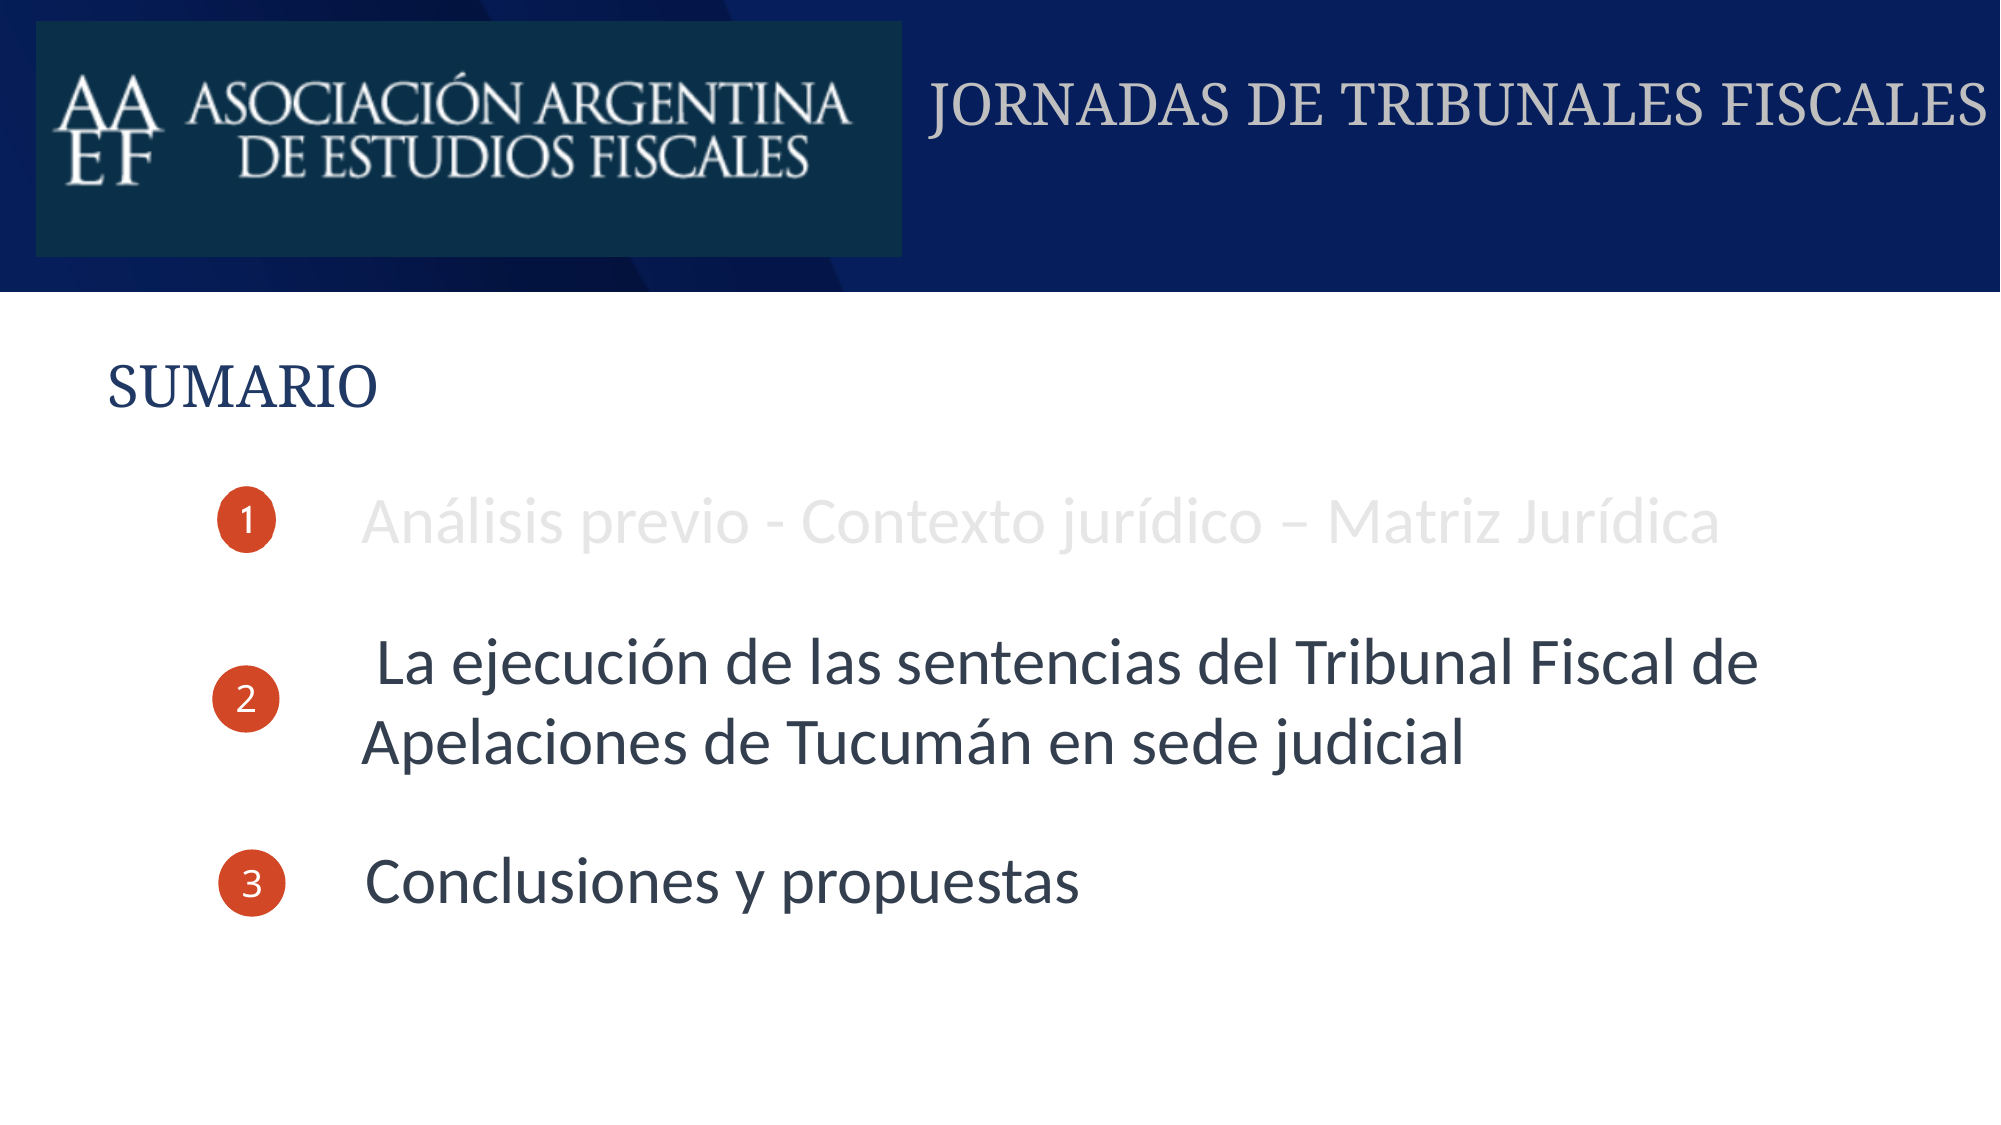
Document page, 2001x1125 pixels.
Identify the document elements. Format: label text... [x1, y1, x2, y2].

text_box Conclusiones y propuestas [350, 829, 1112, 924]
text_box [206, 849, 299, 917]
picture [0, 0, 2000, 292]
text_box Análisis previo - Contexto jurídico – Matriz Jurídica [346, 469, 1801, 565]
text_box La ejecución de las sentencias del Tribunal Fiscal de Apelaciones de Tucumán en sede judicial [346, 610, 1801, 786]
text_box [200, 665, 293, 733]
picture [206, 484, 287, 566]
text_box SUMARIO [93, 341, 411, 427]
